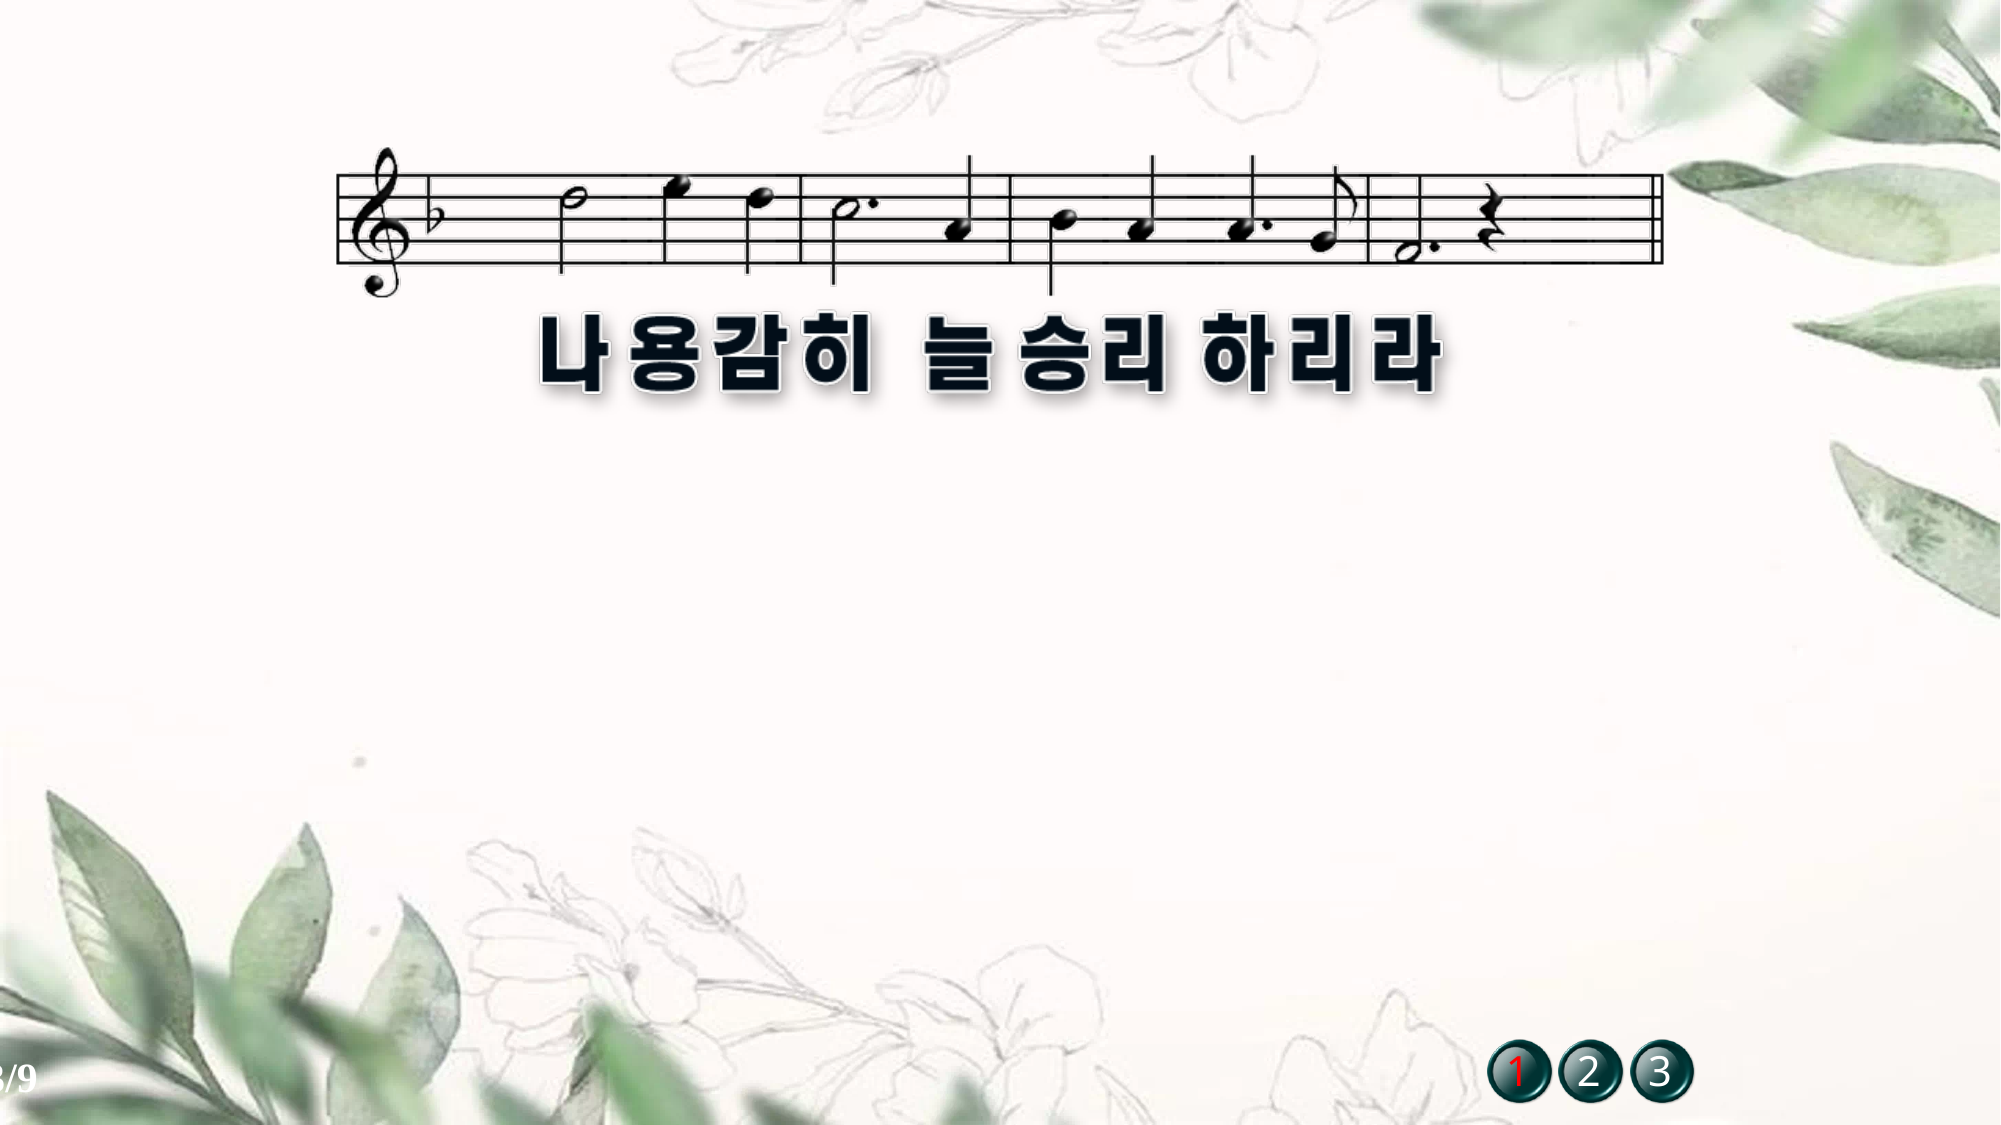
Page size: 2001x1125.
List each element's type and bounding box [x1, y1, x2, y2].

picture [0, 0, 2001, 1125]
text_box [1555, 1035, 1626, 1106]
text_box [1627, 1035, 1697, 1106]
text_box [1484, 1035, 1555, 1106]
